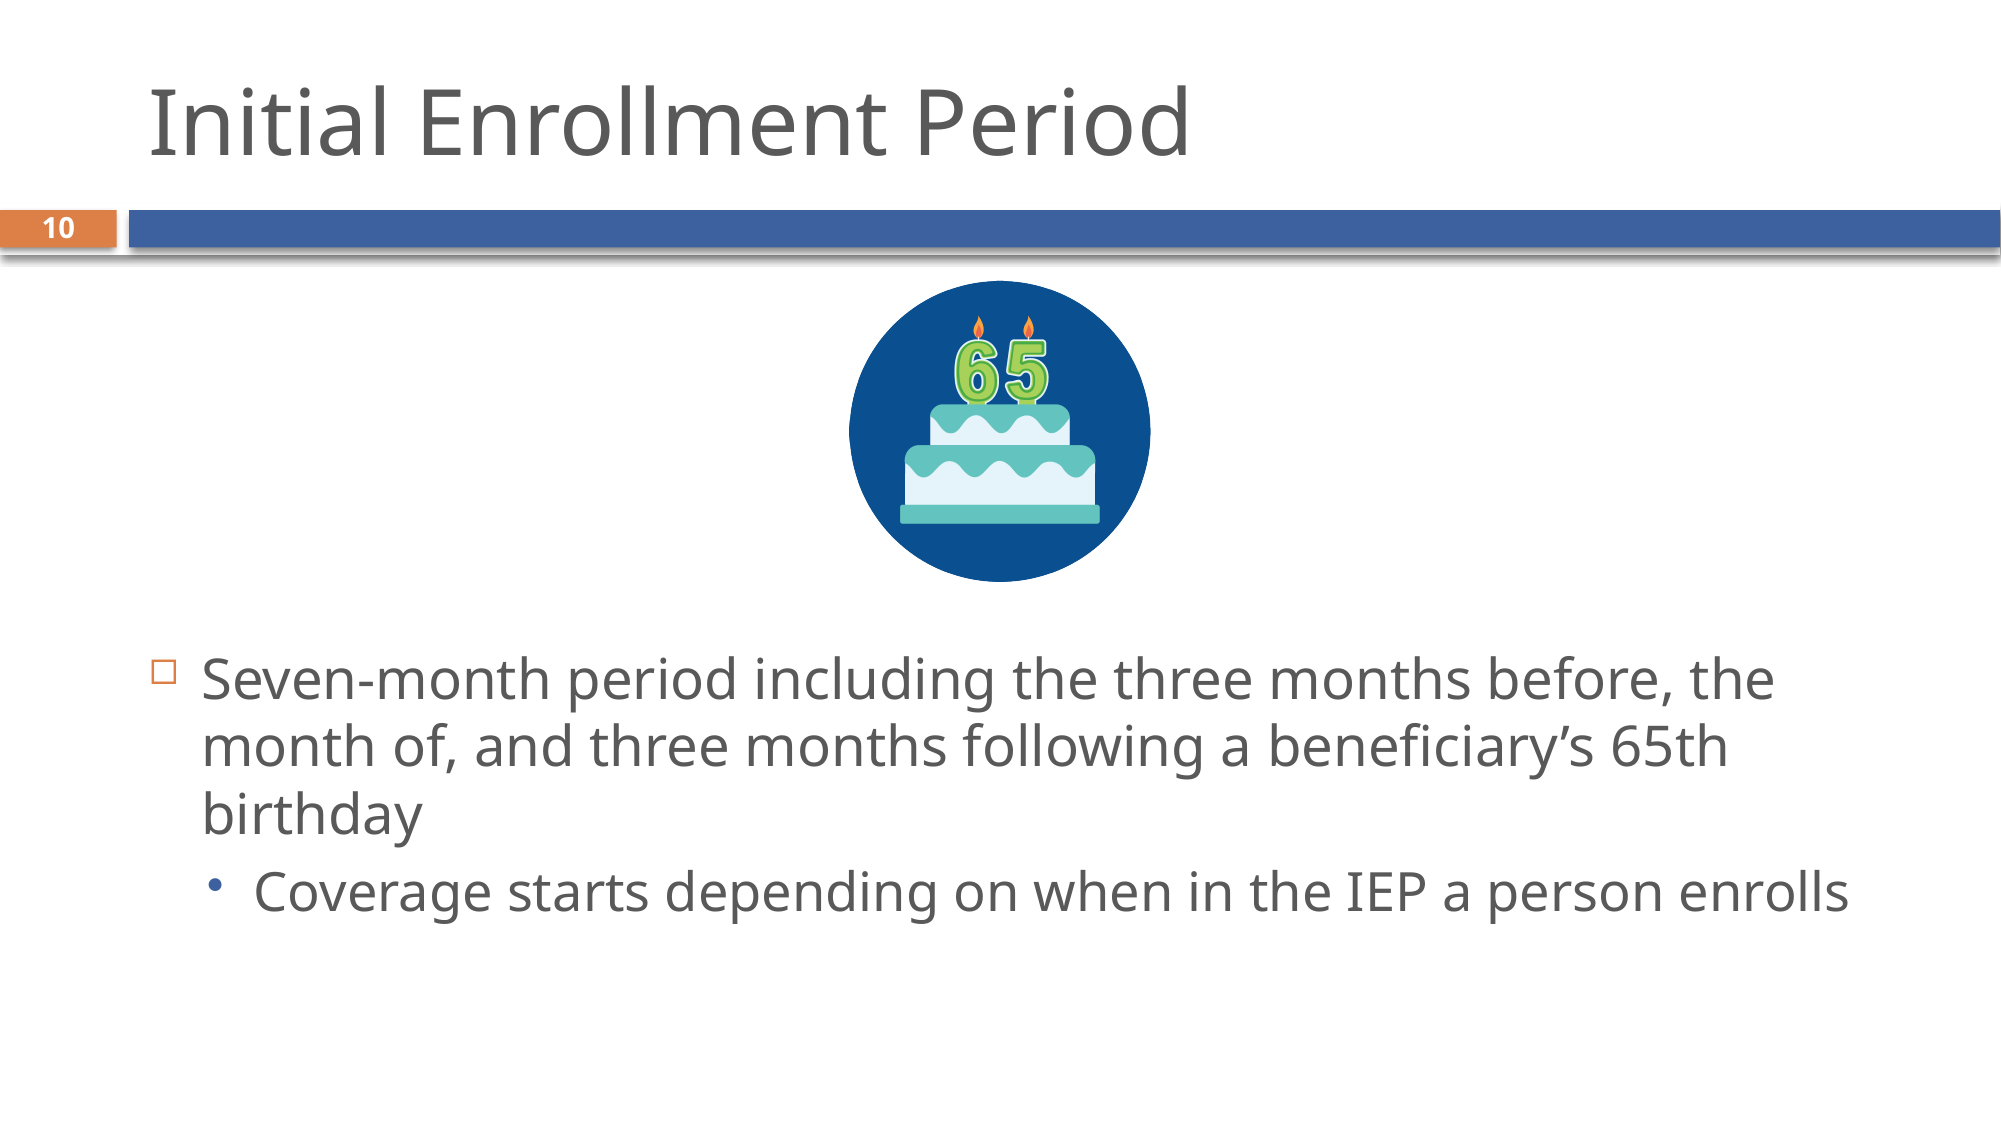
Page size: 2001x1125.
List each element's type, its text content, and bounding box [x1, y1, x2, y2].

list Seven-month period including the three months before, the month of, and three months following a beneficiary’s 65th birthday​ Coverage starts depending on when in the IEP a person enrolls​ [133, 635, 1918, 1052]
title Initial Enrollment Period [133, 37, 1918, 200]
slide_number 10 [0, 208, 117, 249]
picture [849, 280, 1151, 582]
